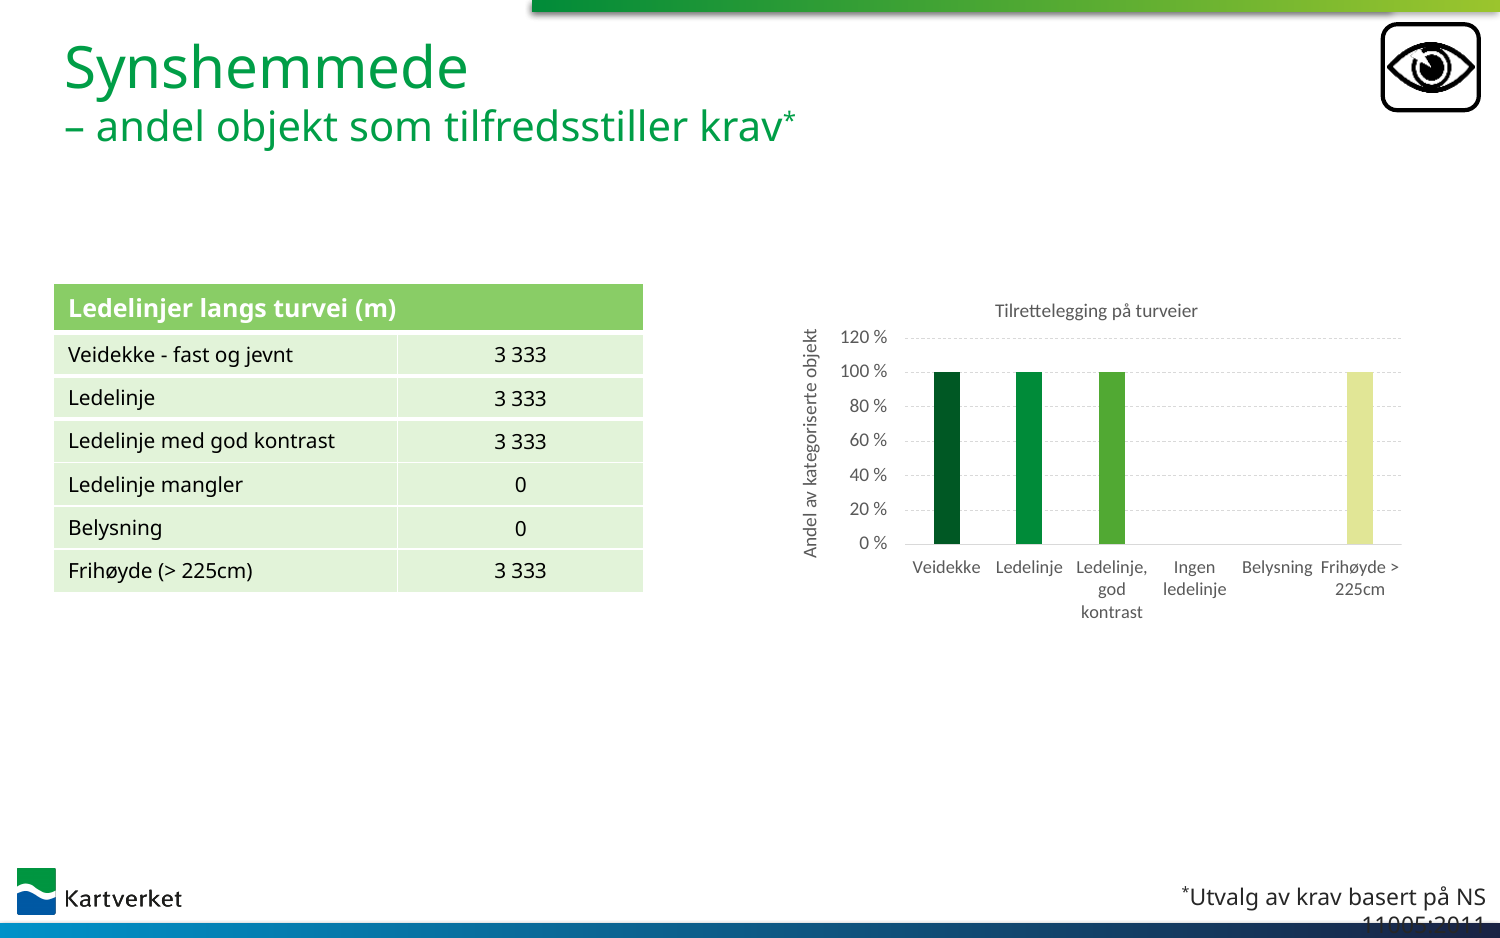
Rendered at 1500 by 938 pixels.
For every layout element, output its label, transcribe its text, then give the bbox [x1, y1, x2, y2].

table_cell Belysning [54, 507, 397, 548]
table_cell 3 333 [398, 550, 643, 592]
table_cell 3 333 [398, 421, 643, 462]
table_cell Ledelinje [54, 378, 397, 417]
text_box *Utvalg av krav basert på NS 11005:2011 [1068, 873, 1500, 938]
table_cell 3 333 [398, 335, 643, 374]
table_cell Ledelinje med god kontrast [54, 421, 397, 462]
picture [791, 291, 1402, 630]
table_cell 0 [398, 507, 643, 548]
table_cell 0 [398, 463, 643, 505]
table_cell Veidekke - fast og jevnt [54, 335, 397, 374]
table_cell Ledelinje mangler [54, 463, 397, 505]
text_box Synshemmede – andel objekt som tilfredsstiller krav* [49, 24, 1431, 158]
table_header Ledelinjer langs turvei (m) [54, 284, 643, 330]
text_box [1382, 24, 1480, 111]
table_cell 3 333 [398, 378, 643, 417]
table_cell Frihøyde (> 225cm) [54, 550, 397, 592]
